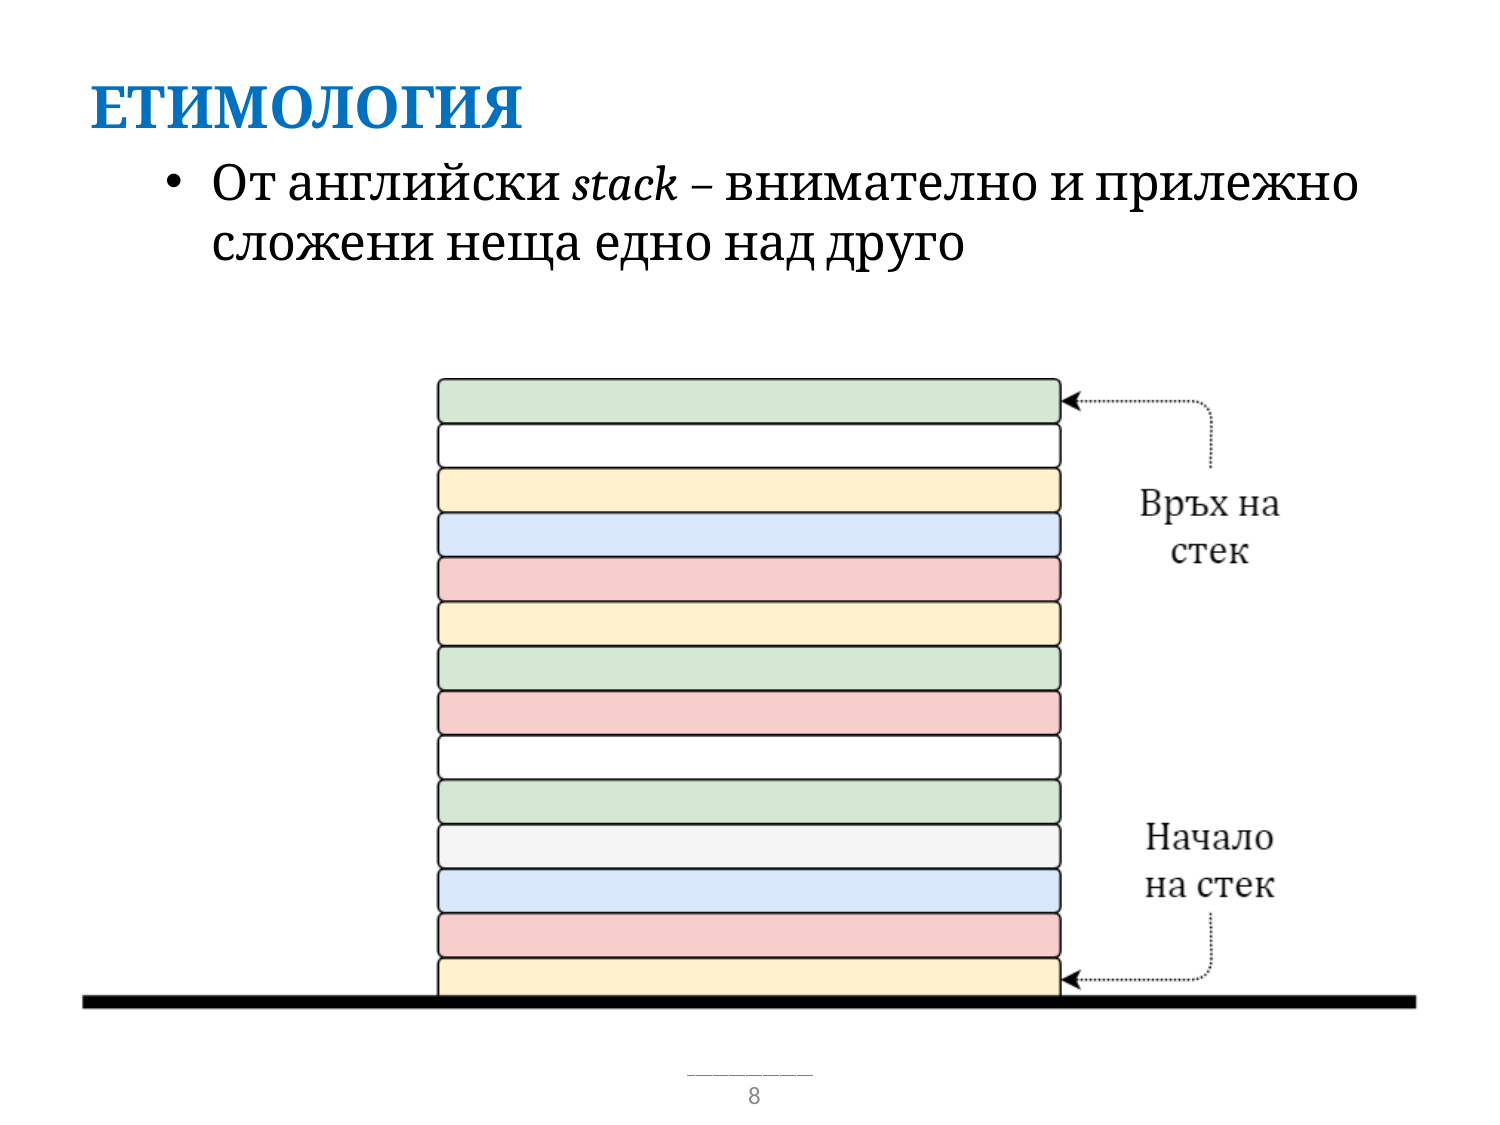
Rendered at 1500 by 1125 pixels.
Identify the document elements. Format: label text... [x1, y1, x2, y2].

list Етимология От английски stack – внимателно и прилежно сложени неща едно над друго [75, 62, 1450, 1063]
slide_number 8 [579, 1065, 930, 1125]
picture [74, 377, 1426, 1013]
